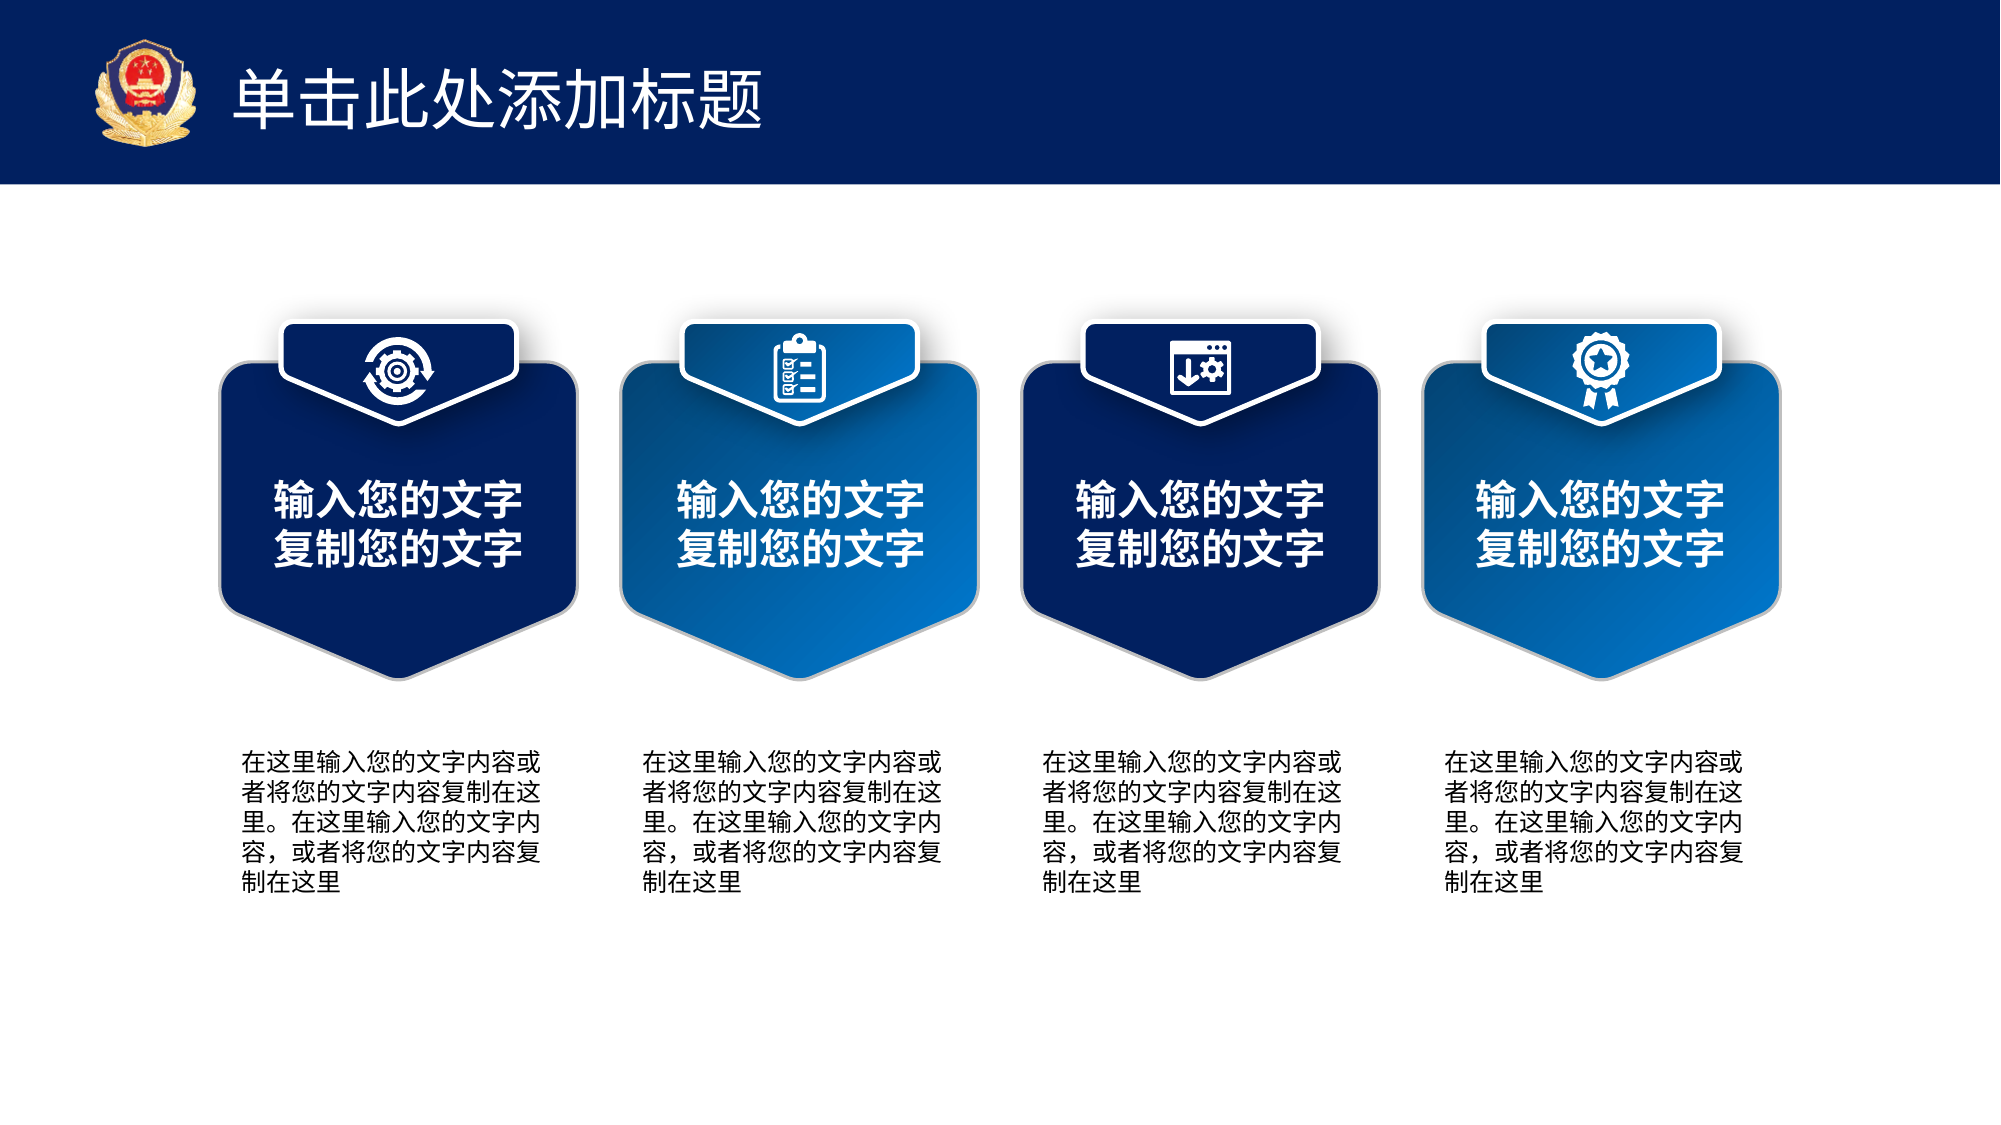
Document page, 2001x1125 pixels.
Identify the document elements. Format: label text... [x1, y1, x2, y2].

text_box 输入您的文字 复制您的文字 [1019, 465, 1383, 581]
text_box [1572, 331, 1630, 410]
text_box [1081, 320, 1320, 425]
text_box 输入您的文字 复制您的文字 [1419, 465, 1783, 581]
text_box [772, 332, 827, 404]
text_box 在这里输入您的文字内容或者将您的文字内容复制在这里。在这里输入您的文字内容，或者将您的文字内容复制在这里 [627, 739, 971, 904]
text_box [1421, 581, 1782, 681]
text_box 在这里输入您的文字内容或者将您的文字内容复制在这里。在这里输入您的文字内容，或者将您的文字内容复制在这里 [227, 739, 571, 904]
text_box [1020, 581, 1381, 681]
text_box 输入您的文字 复制您的文字 [217, 465, 581, 581]
text_box [1421, 360, 1782, 465]
text_box [0, 183, 2000, 1125]
text_box 在这里输入您的文字内容或者将您的文字内容复制在这里。在这里输入您的文字内容，或者将您的文字内容复制在这里 [1028, 739, 1372, 904]
text_box 在这里输入您的文字内容或者将您的文字内容复制在这里。在这里输入您的文字内容，或者将您的文字内容复制在这里 [1429, 739, 1773, 904]
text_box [1170, 340, 1232, 395]
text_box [362, 336, 435, 406]
text_box 单击此处添加标题 [214, 49, 808, 169]
text_box [218, 581, 579, 681]
text_box [619, 581, 980, 681]
text_box [280, 320, 518, 425]
text_box [1020, 360, 1381, 465]
text_box 输入您的文字 复制您的文字 [619, 465, 983, 581]
text_box [1482, 320, 1721, 425]
text_box [218, 360, 579, 465]
picture [83, 27, 209, 154]
text_box [619, 360, 980, 465]
text_box [680, 320, 919, 425]
